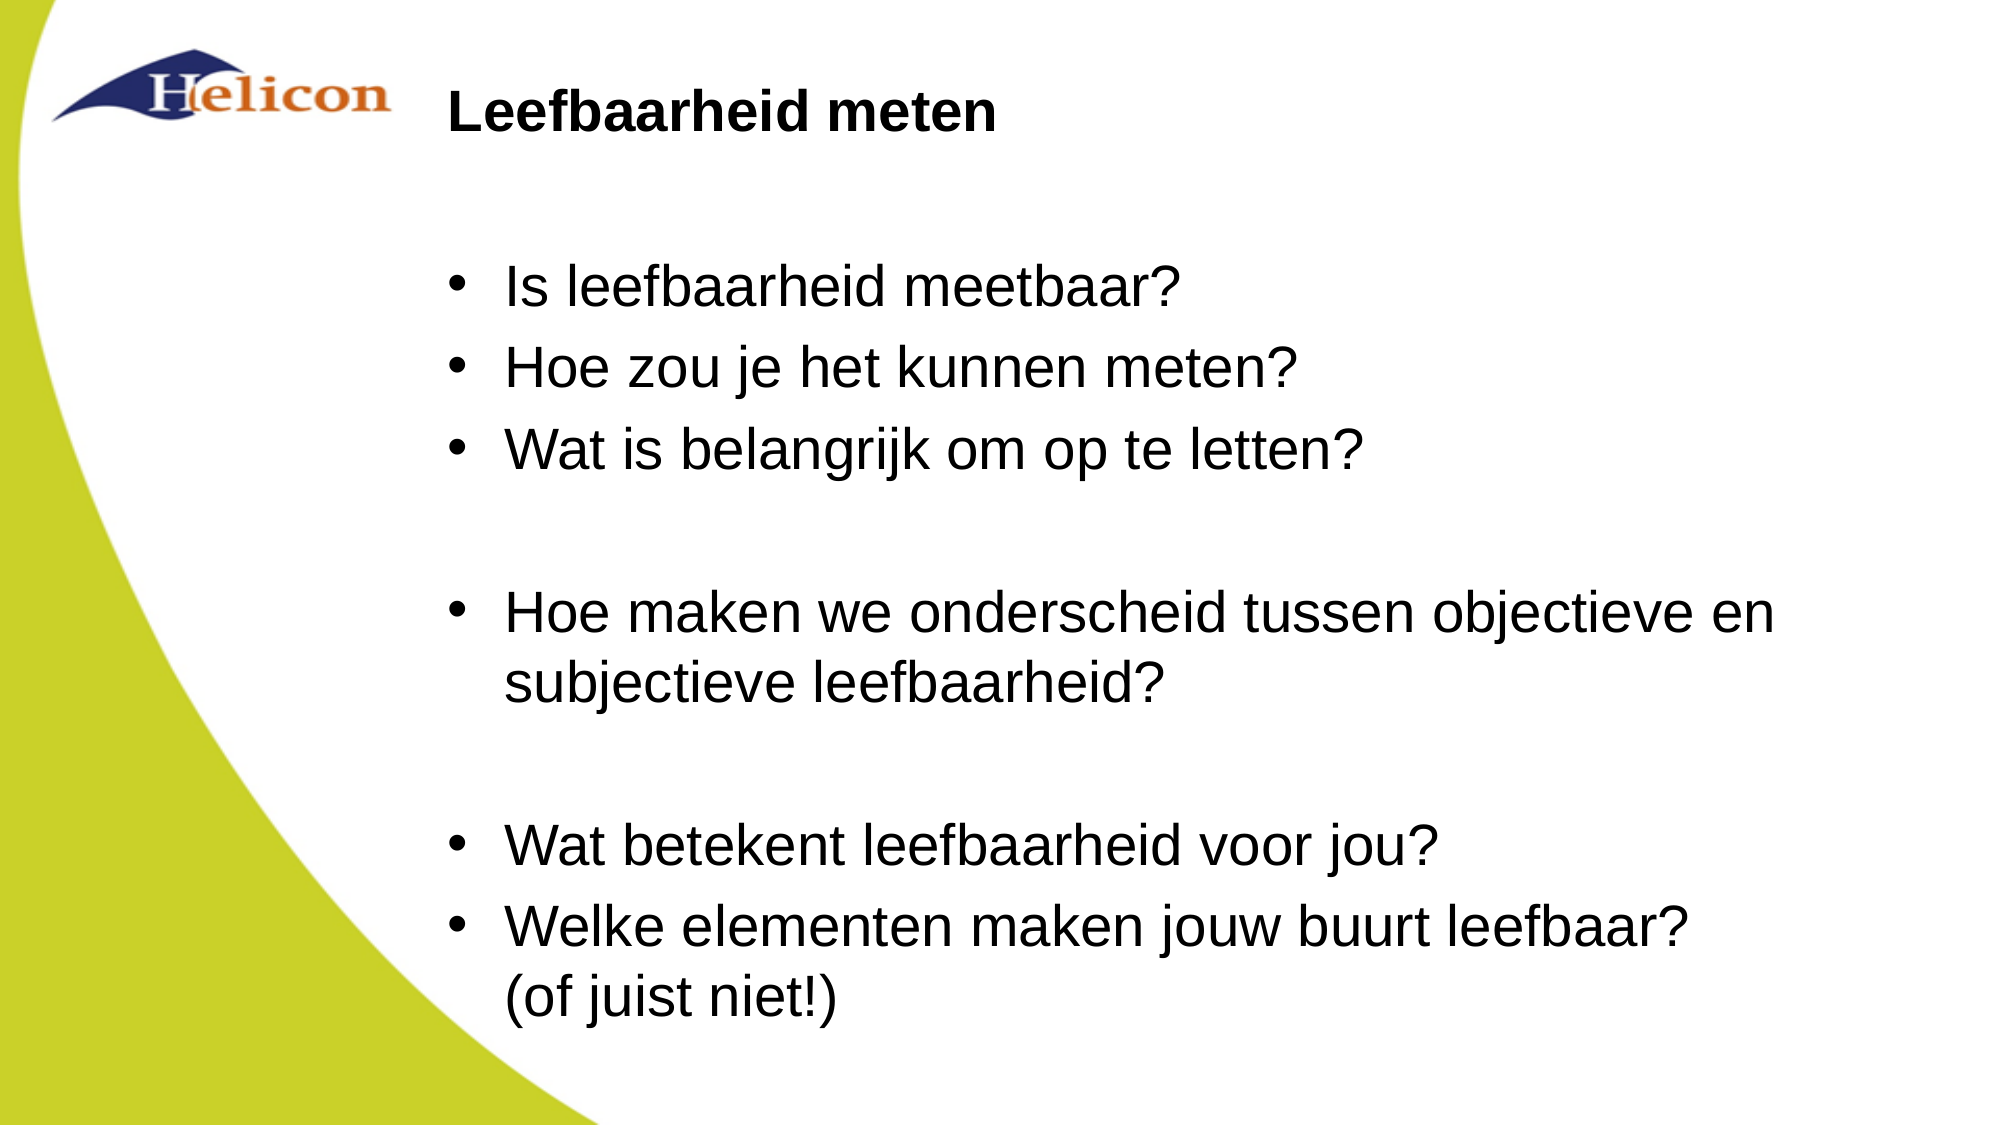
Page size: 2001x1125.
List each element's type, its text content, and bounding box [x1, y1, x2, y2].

picture [0, 0, 2000, 1125]
list Is leefbaarheid meetbaar? Hoe zou je het kunnen meten? Wat is belangrijk om op te letten? Hoe maken we onderscheid tussen objectieve en subjectieve leefbaarheid? Wat betekent leefbaarheid voor jou? Welke elementen maken jouw buurt leefbaar? (of juist niet!) [432, 240, 1900, 1049]
title Leefbaarheid meten [432, 54, 1887, 161]
